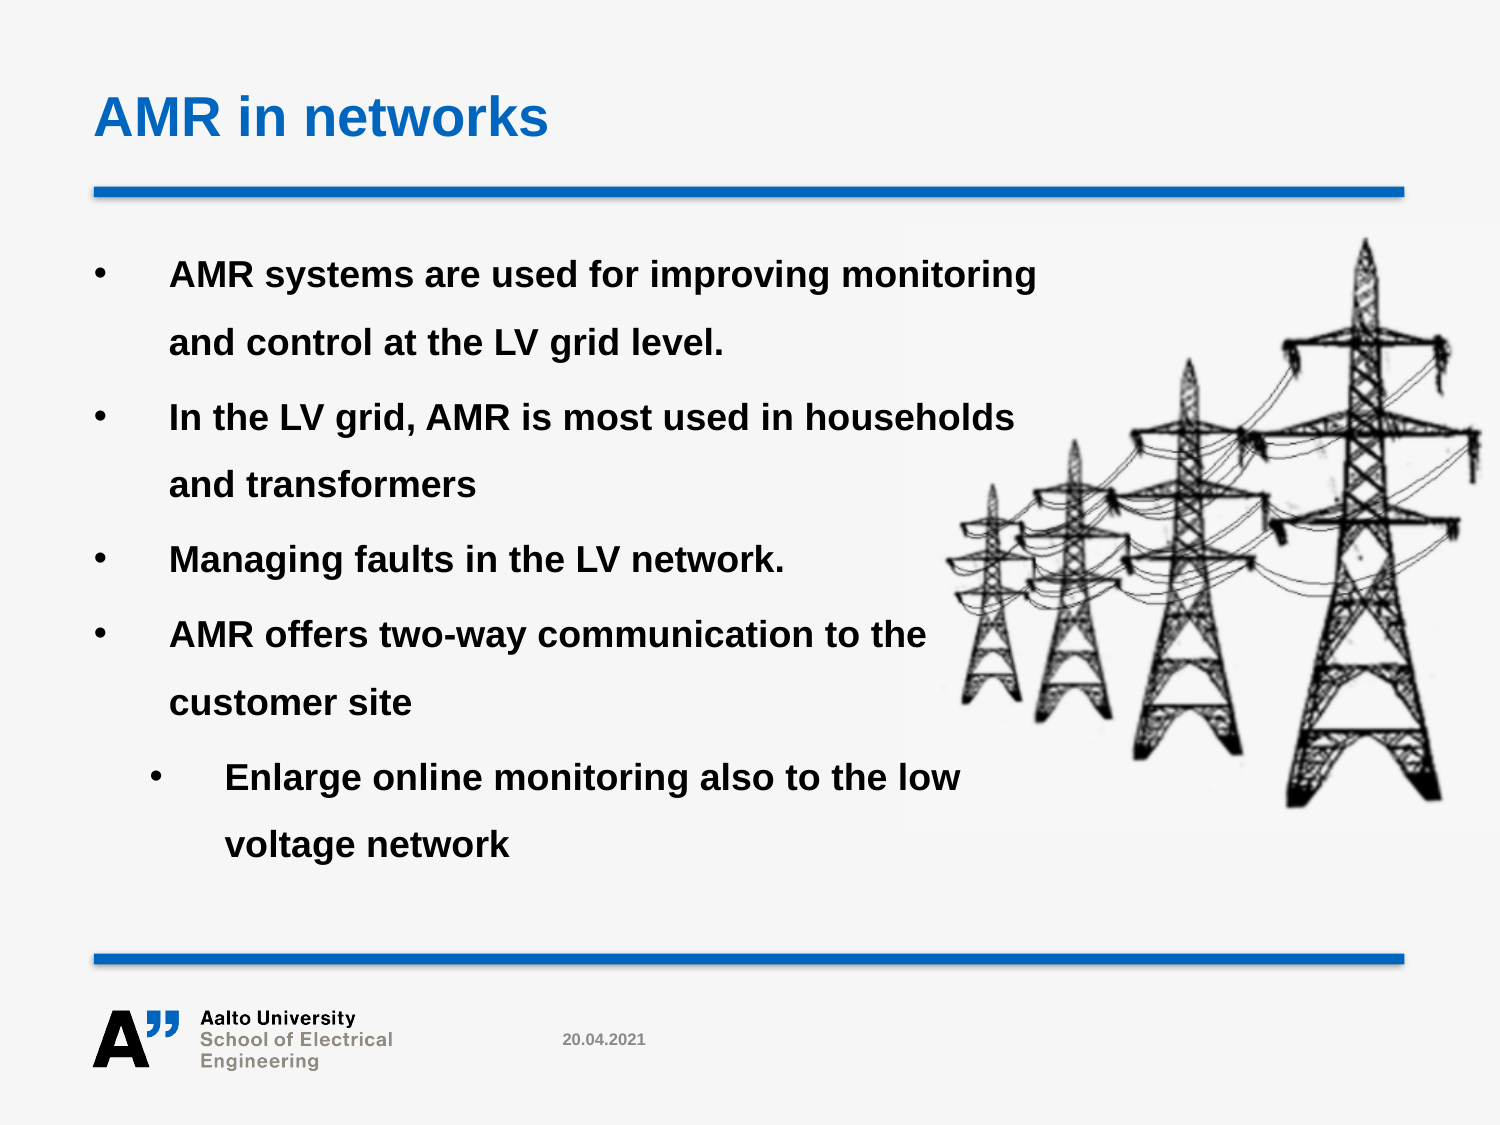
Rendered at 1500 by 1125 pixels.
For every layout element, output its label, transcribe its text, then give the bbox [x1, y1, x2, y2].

title AMR in networks [93, 80, 1369, 228]
picture [905, 224, 1500, 828]
picture [35, 953, 449, 1125]
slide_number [562, 1029, 816, 1125]
list AMR systems are used for improving monitoring and control at the LV grid level. In the LV grid, AMR is most used in households and transformers Managing faults in the LV network. AMR offers two-way communication to the customer site Enlarge online monitoring also to the low voltage network [93, 228, 1058, 955]
